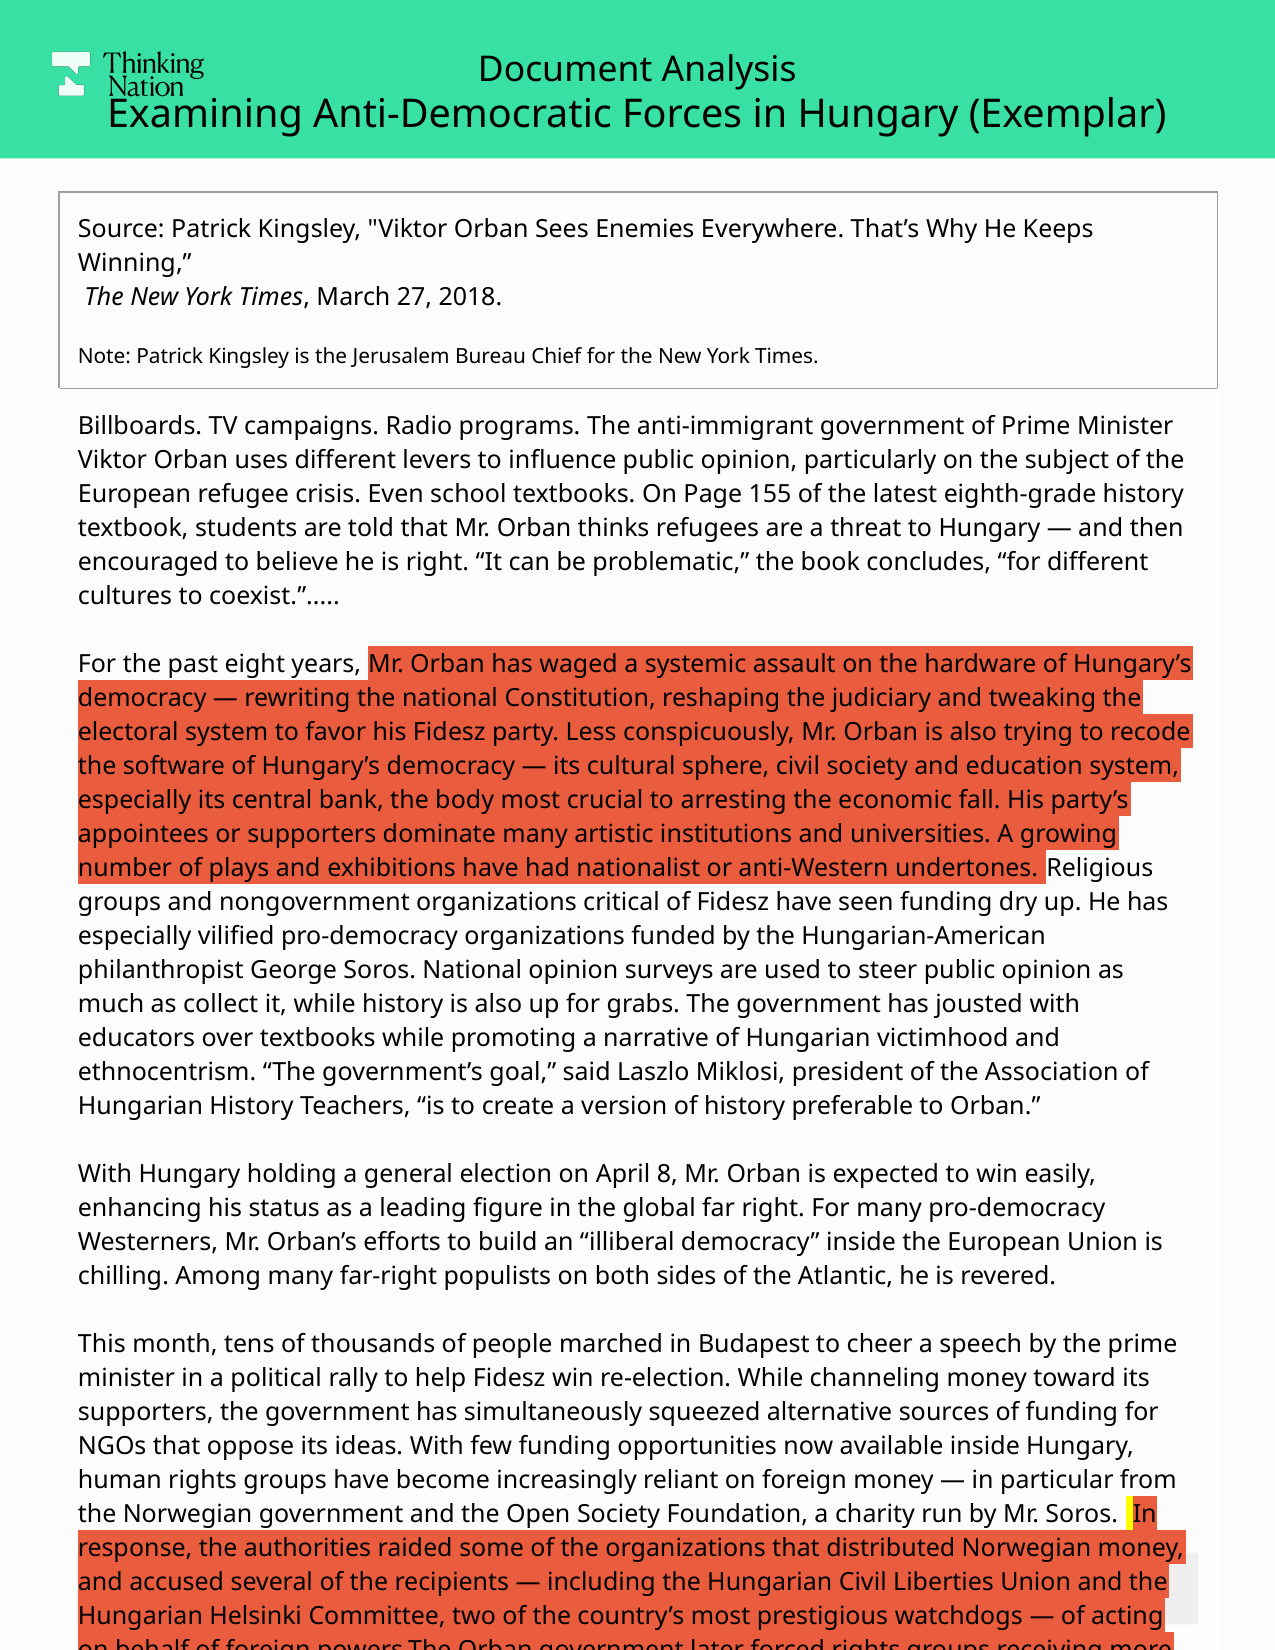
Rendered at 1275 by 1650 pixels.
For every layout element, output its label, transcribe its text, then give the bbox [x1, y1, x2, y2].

text_box Document Analysis Examining Anti-Democratic Forces in Hungary (Exemplar) [0, 0, 1275, 159]
table_cell Billboards. TV campaigns. Radio programs. The anti-immigrant government of Prime Minister Viktor Orban uses different levers to influence public opinion, particularly on the subject of the European refugee crisis. Even school textbooks. On Page 155 of the latest eighth-grade history textbook, students are told that Mr. Orban thinks refugees are a threat to Hungary — and then encouraged to believe he is right. “It can be problematic,” the book concludes, “for different cultures to coexist.”..... For the past eight years, Mr. Orban has waged a systemic assault on the hardware of Hungary’s democracy — rewriting the national Constitution, reshaping the judiciary and tweaking the electoral system to favor his Fidesz party. Less conspicuously, Mr. Orban is also trying to recode the software of Hungary’s democracy — its cultural sphere, civil society and education system, especially its central bank, the body most crucial to arresting the economic fall. His party’s appointees or supporters dominate many artistic institutions and universities. A growing number of plays and exhibitions have had nationalist or anti-Western undertones. Religious groups and nongovernment organizations critical of Fidesz have seen funding dry up. He has especially vilified pro-democracy organizations funded by the Hungarian-American philanthropist George Soros. National opinion surveys are used to steer public opinion as much as collect it, while history is also up for grabs. The government has jousted with educators over textbooks while promoting a narrative of Hungarian victimhood and ethnocentrism. “The government’s goal,” said Laszlo Miklosi, president of the Association of Hungarian History Teachers, “is to create a version of history preferable to Orban.” With Hungary holding a general election on April 8, Mr. Orban is expected to win easily, enhancing his status as a leading figure in the global far right. For many pro-democracy Westerners, Mr. Orban’s efforts to build an “illiberal democracy” inside the European Union is chilling. Among many far-right populists on both sides of the Atlantic, he is revered. This month, tens of thousands of people marched in Budapest to cheer a speech by the prime minister in a political rally to help Fidesz win re-election. While channeling money toward its supporters, the government has simultaneously squeezed alternative sources of funding for NGOs that oppose its ideas. With few funding opportunities now available inside Hungary, human rights groups have become increasingly reliant on foreign money — in particular from the Norwegian government and the Open Society Foundation, a charity run by Mr. Soros. In response, the authorities raided some of the organizations that distributed Norwegian money, and accused several of the recipients — including the Hungarian Civil Liberties Union and the Hungarian Helsinki Committee, two of the country’s most prestigious watchdogs — of acting on behalf of foreign powers.The Orban government later forced rights groups receiving more than 24,000 euros (roughly $30,000) from foreign sources to register with the authorities, and led a smear campaign against Mr. Soros and the groups he finances. [60, 389, 1217, 1650]
picture [35, 37, 210, 110]
table_header Source: Patrick Kingsley, "Viktor Orban Sees Enemies Everywhere. That’s Why He Keeps Winning,” The New York Times, March 27, 2018. Note: Patrick Kingsley is the Jerusalem Bureau Chief for the New York Times. [60, 193, 1217, 388]
